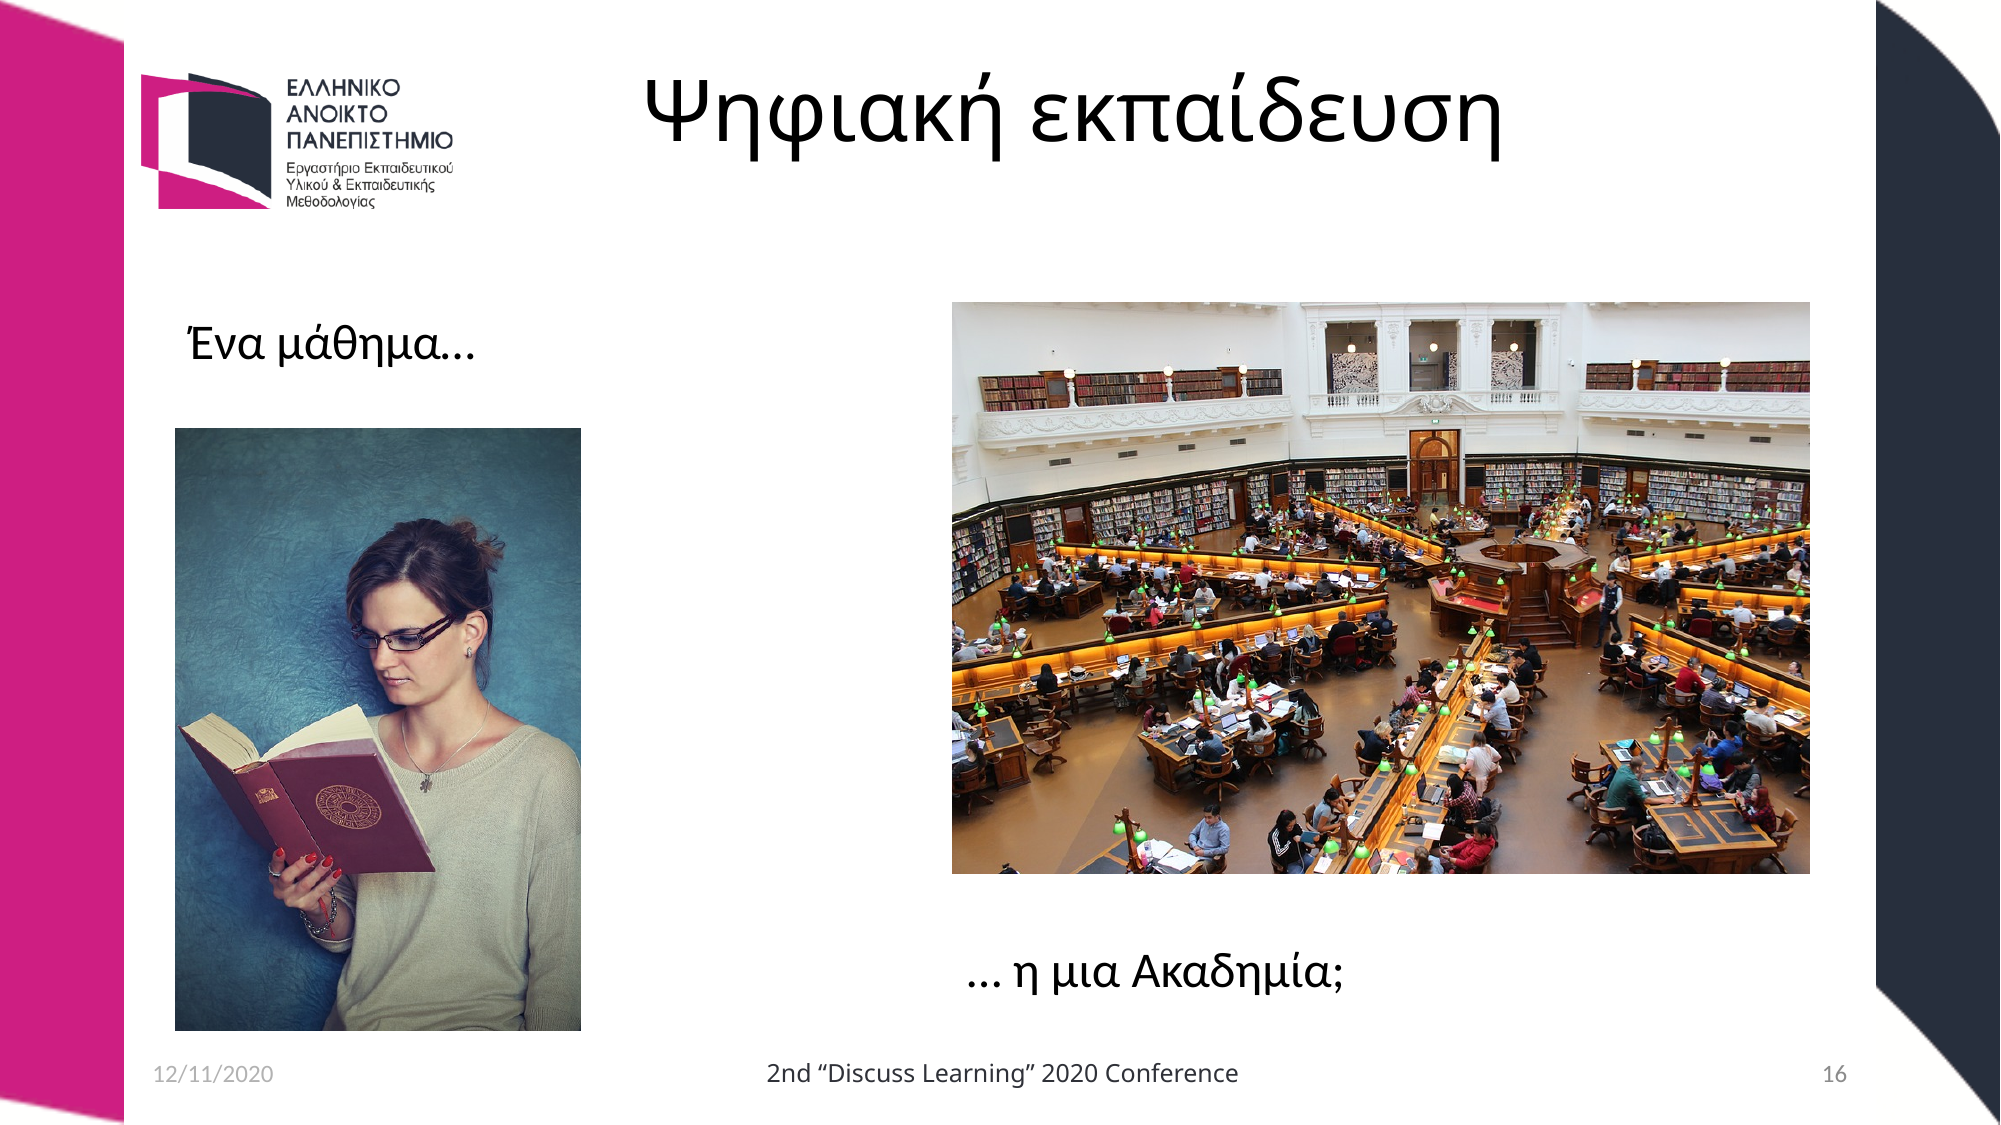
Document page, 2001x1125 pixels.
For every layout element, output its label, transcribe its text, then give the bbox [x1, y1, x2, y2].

text_box Ένα μάθημα… [175, 302, 673, 378]
picture [1876, 0, 2000, 1125]
title Ψηφιακή εκπαίδευση [628, 59, 1864, 278]
text_box … η μια Ακαδημία; [952, 929, 1450, 1005]
picture [175, 428, 581, 1031]
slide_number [137, 1042, 588, 1103]
picture [952, 302, 1810, 874]
picture [133, 73, 453, 209]
footer 2nd “Discuss Learning” 2020 Conference [662, 1042, 1338, 1103]
picture [0, 0, 124, 1125]
slide_number 16 [1412, 1042, 1863, 1103]
